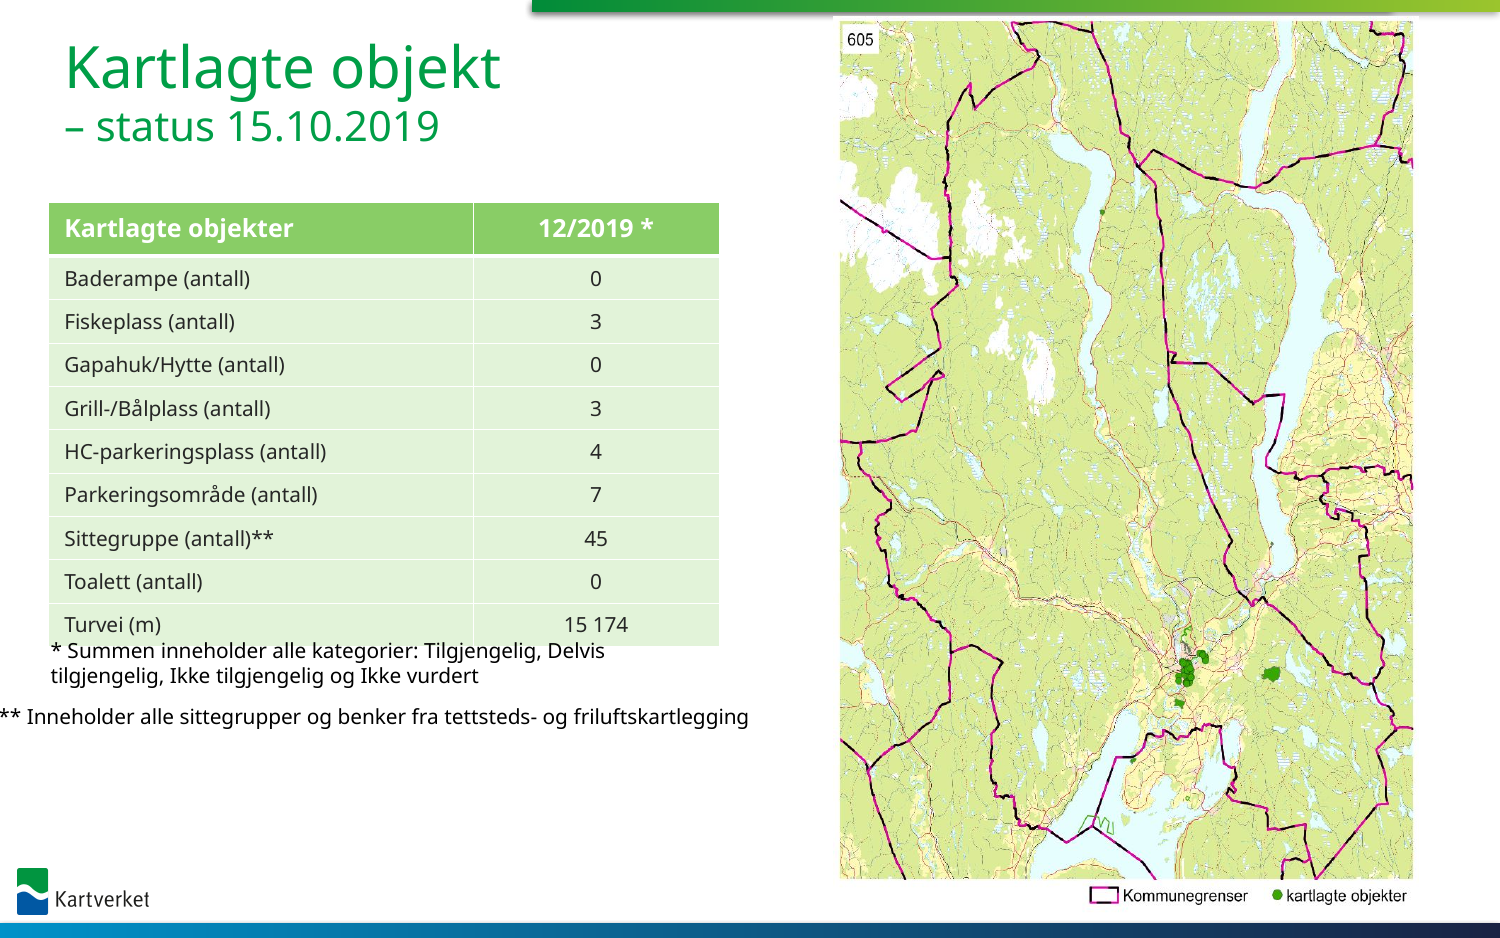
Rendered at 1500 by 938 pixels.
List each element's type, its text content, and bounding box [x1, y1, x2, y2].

text_box Kartlagte objekt – status 15.10.2019 [1424, 26, 1431, 158]
table_cell 3 [474, 387, 719, 429]
table_cell Parkeringsområde (antall) [49, 474, 473, 516]
table_cell 0 [474, 258, 719, 299]
text_box Kartlagte objekt – status 15.10.2019 [49, 26, 828, 158]
table_cell Fiskeplass (antall) [49, 300, 473, 343]
table_cell 4 [474, 430, 719, 473]
table_cell Turvei (m) [49, 604, 473, 630]
picture [833, 16, 1419, 913]
table_cell Gapahuk/Hytte (antall) [49, 344, 473, 386]
table_cell 45 [474, 517, 719, 559]
table_cell 15 174 [474, 604, 719, 630]
text_box ** Inneholder alle sittegrupper og benker fra tettsteds- og friluftskartlegging [0, 696, 765, 736]
table_cell 0 [474, 344, 719, 386]
table_cell Sittegruppe (antall)** [49, 517, 473, 559]
table_cell Toalett (antall) [49, 560, 473, 603]
text_box * Summen inneholder alle kategorier: Tilgjengelig, Delvis tilgjengelig, Ikke tilgjengelig og Ikke vurdert [35, 630, 721, 696]
table_cell 0 [474, 560, 719, 603]
table_header 12/2019 * [474, 203, 719, 254]
table_cell Baderampe (antall) [49, 258, 473, 299]
table_cell Grill-/Bålplass (antall) [49, 387, 473, 429]
table_cell 7 [474, 474, 719, 516]
table_cell HC-parkeringsplass (antall) [49, 430, 473, 473]
table_header Kartlagte objekter [49, 203, 473, 254]
table_cell 3 [474, 300, 719, 343]
